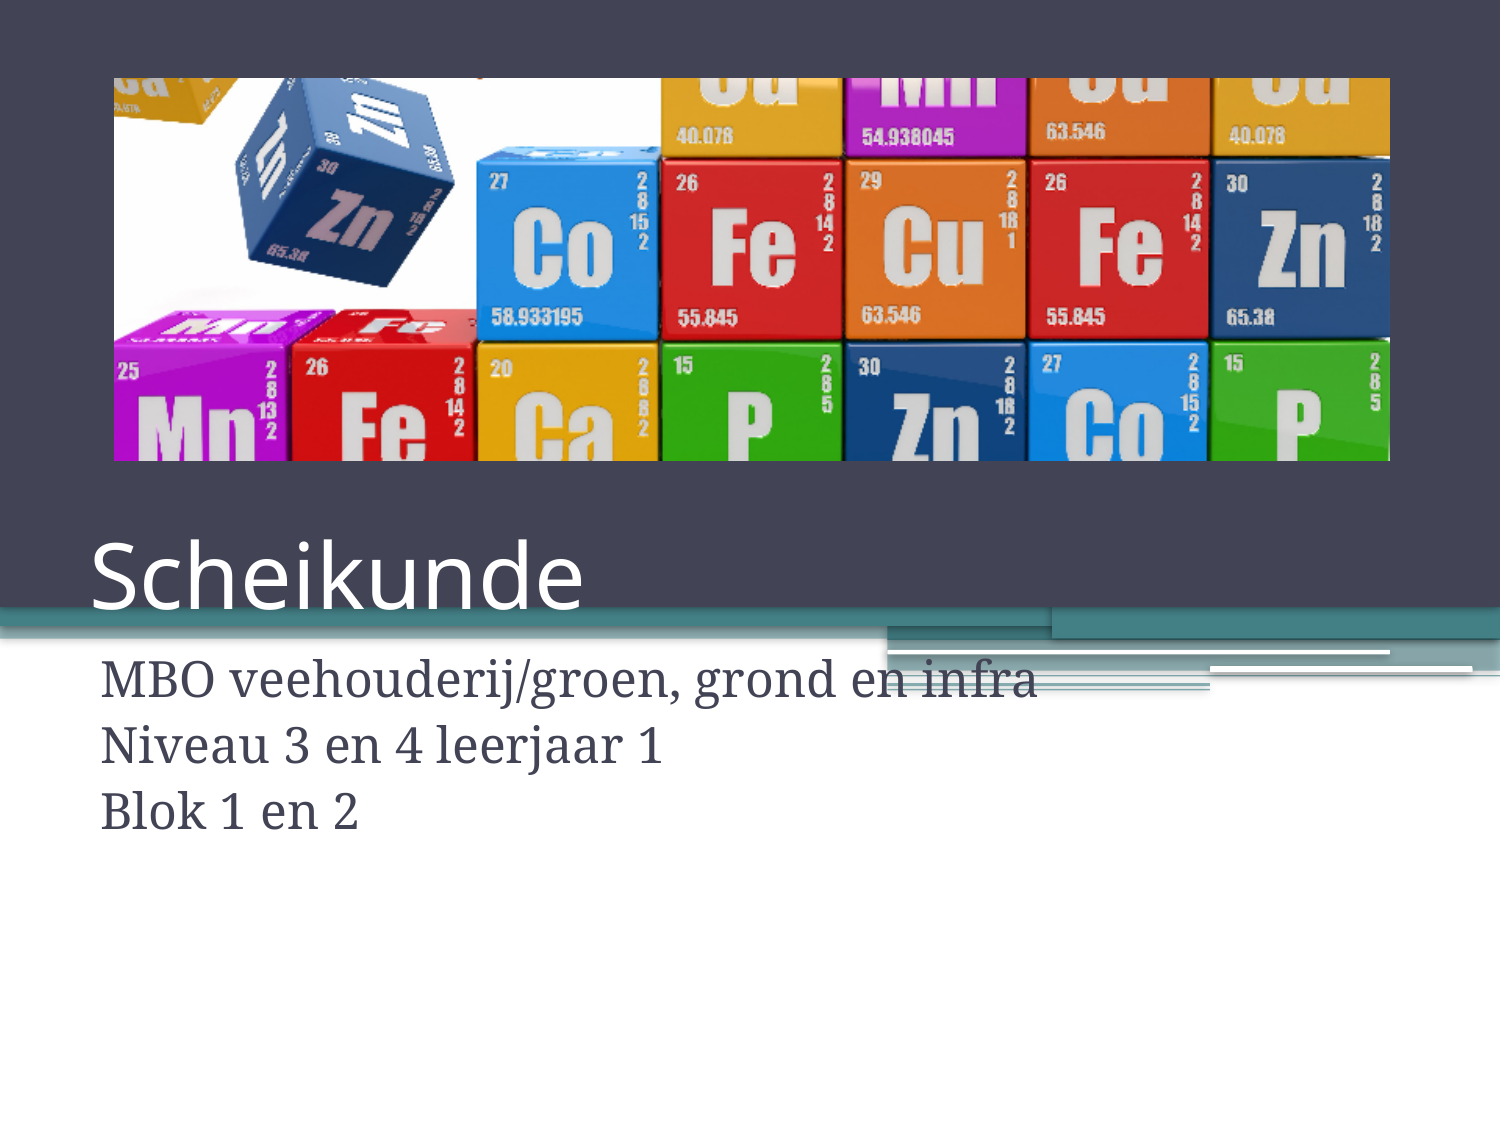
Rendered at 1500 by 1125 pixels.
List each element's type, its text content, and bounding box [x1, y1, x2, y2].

title Scheikunde [75, 394, 1463, 636]
picture [114, 77, 1391, 462]
subtitle MBO veehouderij/groen, grond en infra Niveau 3 en 4 leerjaar 1 Blok 1 en 2 [75, 639, 1188, 928]
